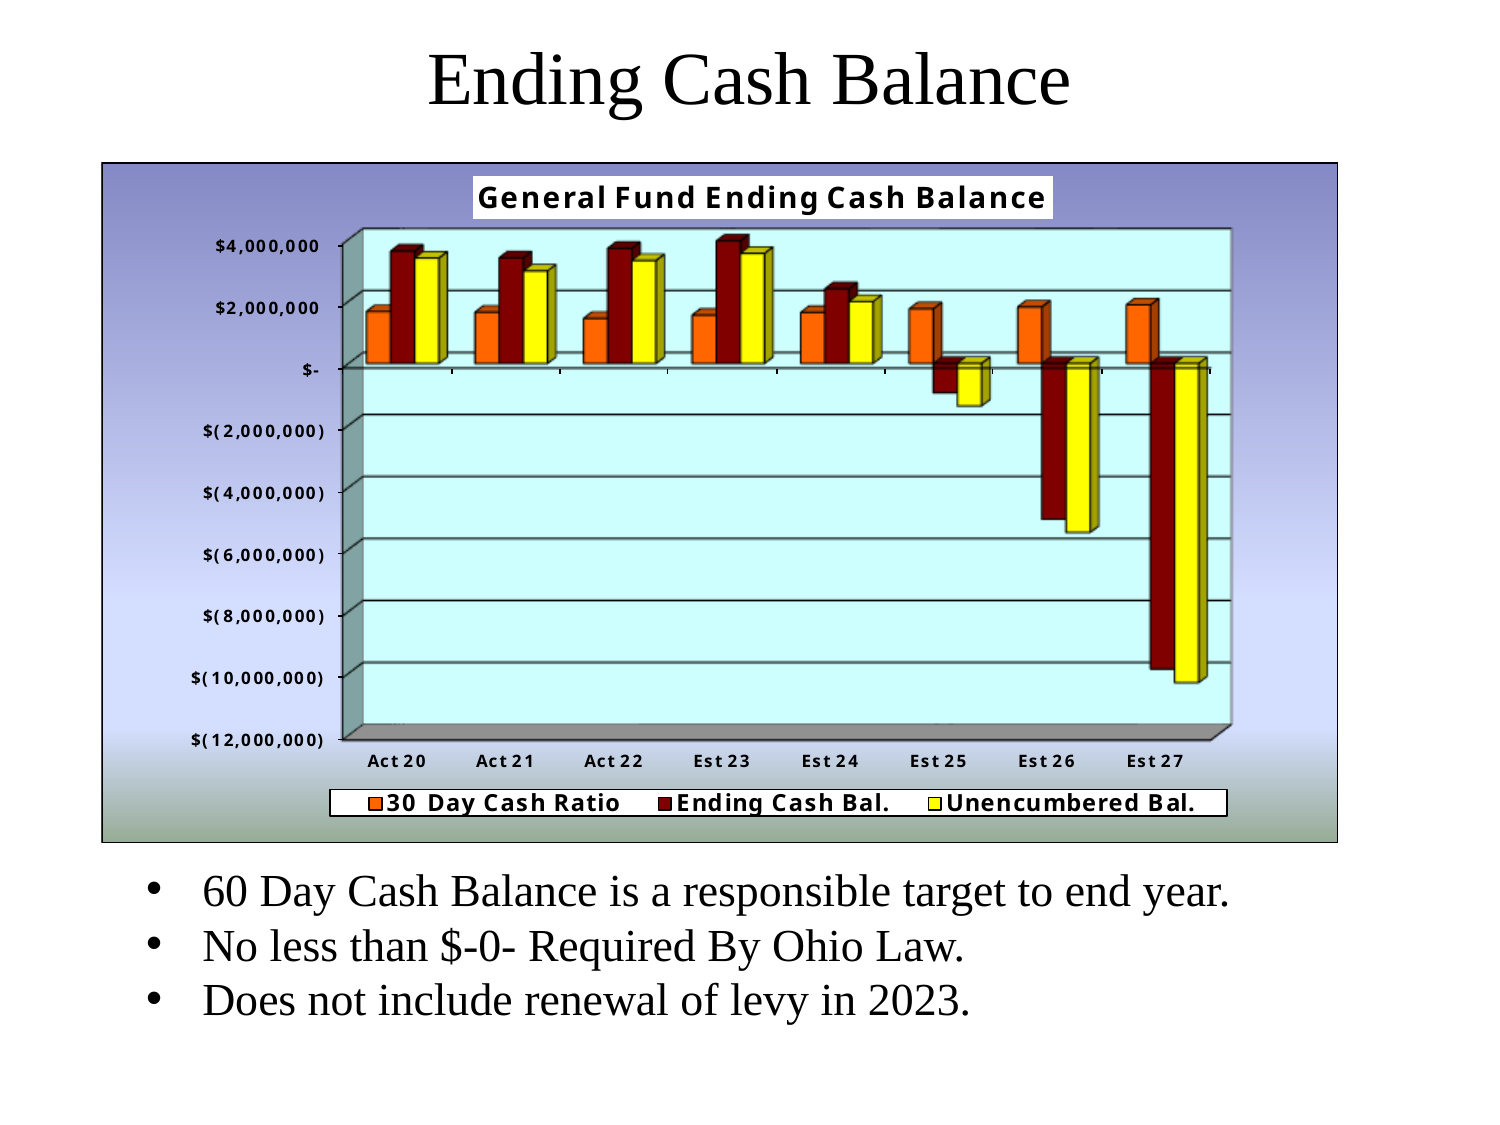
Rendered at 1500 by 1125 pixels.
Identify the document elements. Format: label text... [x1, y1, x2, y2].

title Ending Cash Balance [94, 12, 1406, 138]
text_box 60 Day Cash Balance is a responsible target to end year. No less than $-0- Required By Ohio Law. Does not include renewal of levy in 2023. [131, 852, 1369, 1033]
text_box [100, 161, 1339, 843]
